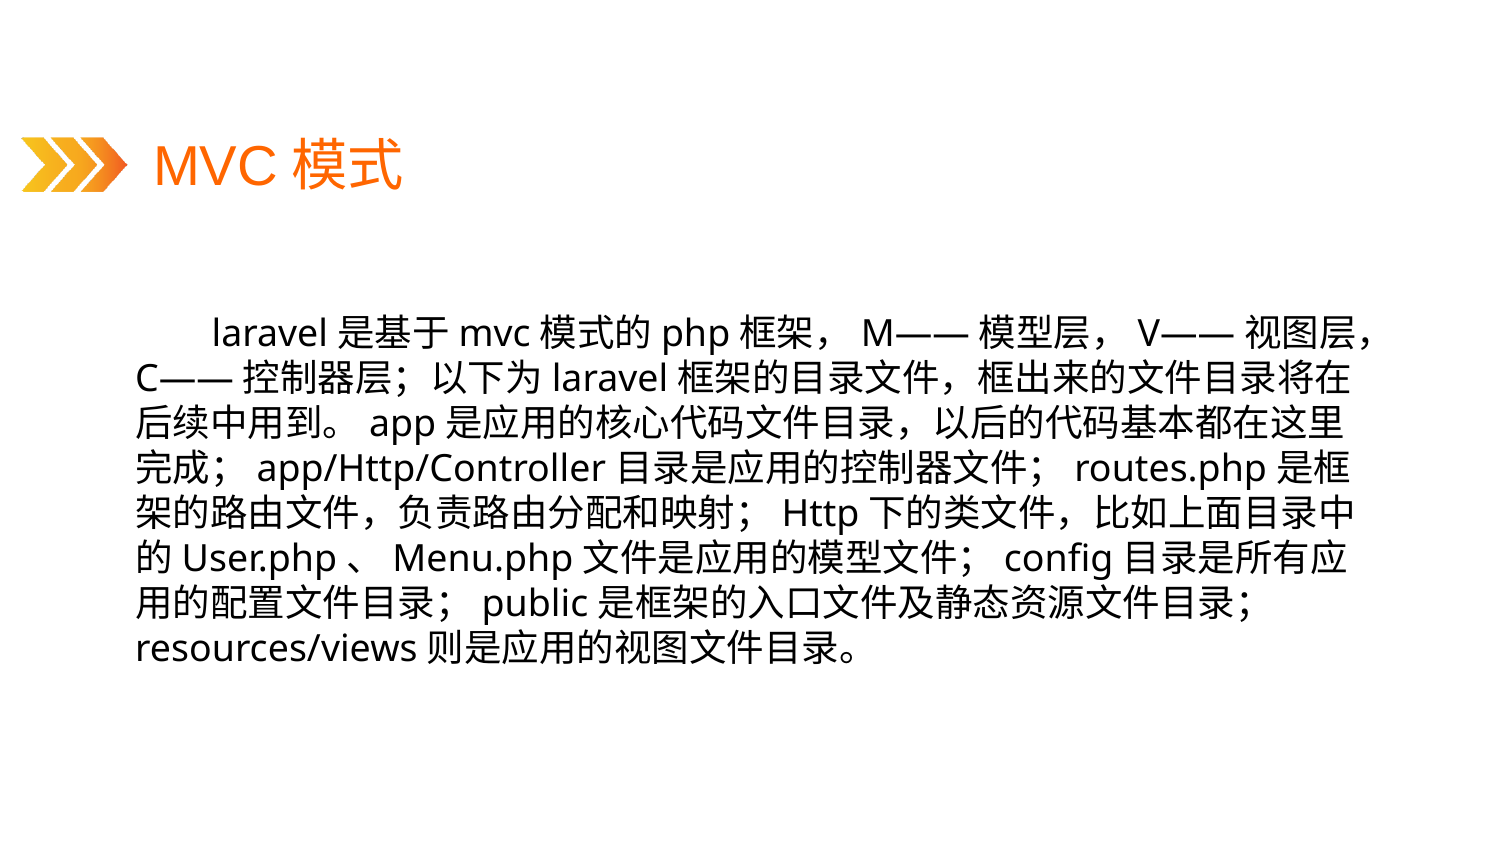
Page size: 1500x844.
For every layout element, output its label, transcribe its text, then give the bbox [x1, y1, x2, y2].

text_box MVC模式 [110, 104, 662, 222]
text_box laravel是基于mvc模式的php框架，M——模型层，V——视图层，C——控制器层；以下为laravel框架的目录文件，框出来的文件目录将在后续中用到。app是应用的核心代码文件目录，以后的代码基本都在这里完成；app/Http/Controller目录是应用的控制器文件；routes.php是框架的路由文件，负责路由分配和映射；Http下的类文件，比如上面目录中的User.php、Menu.php文件是应用的模型文件；config目录是所有应用的配置文件目录；public是框架的入口文件及静态资源文件目录；resources/views则是应用的视图文件目录。 [123, 303, 1373, 675]
picture [0, 131, 140, 198]
